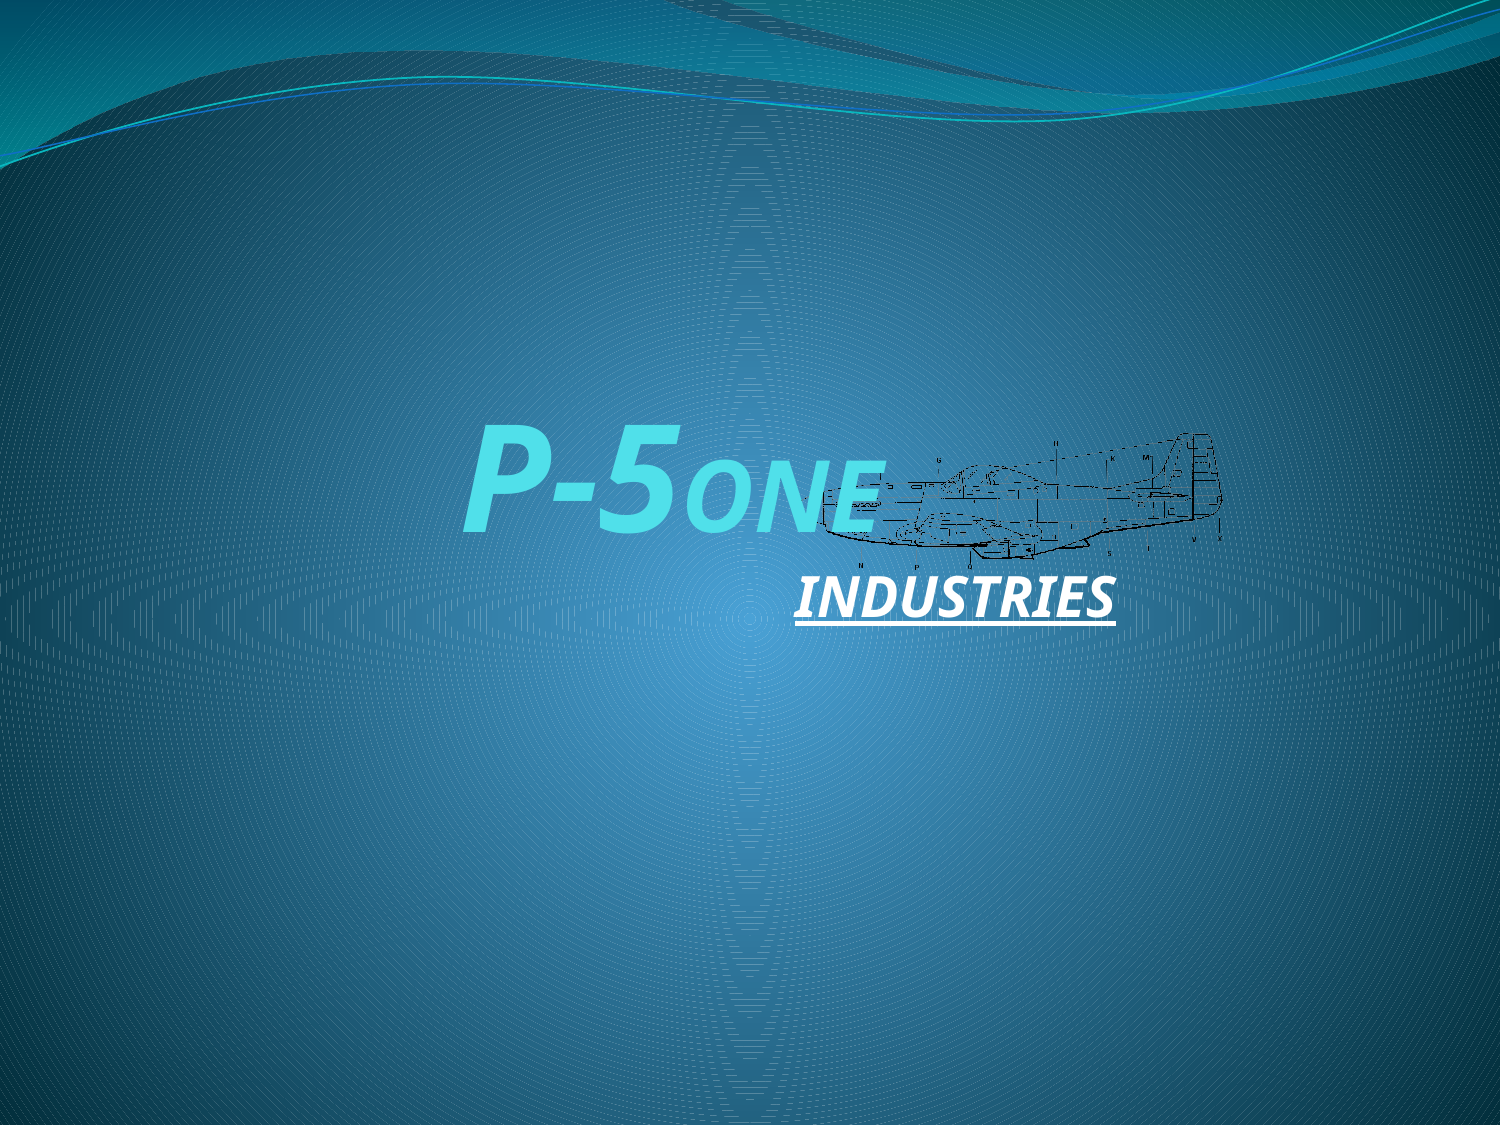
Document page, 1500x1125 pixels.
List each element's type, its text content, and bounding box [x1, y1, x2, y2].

picture [769, 424, 1238, 573]
subtitle INDUSTRIES [774, 585, 1125, 638]
title P-5ONE [0, 283, 888, 563]
